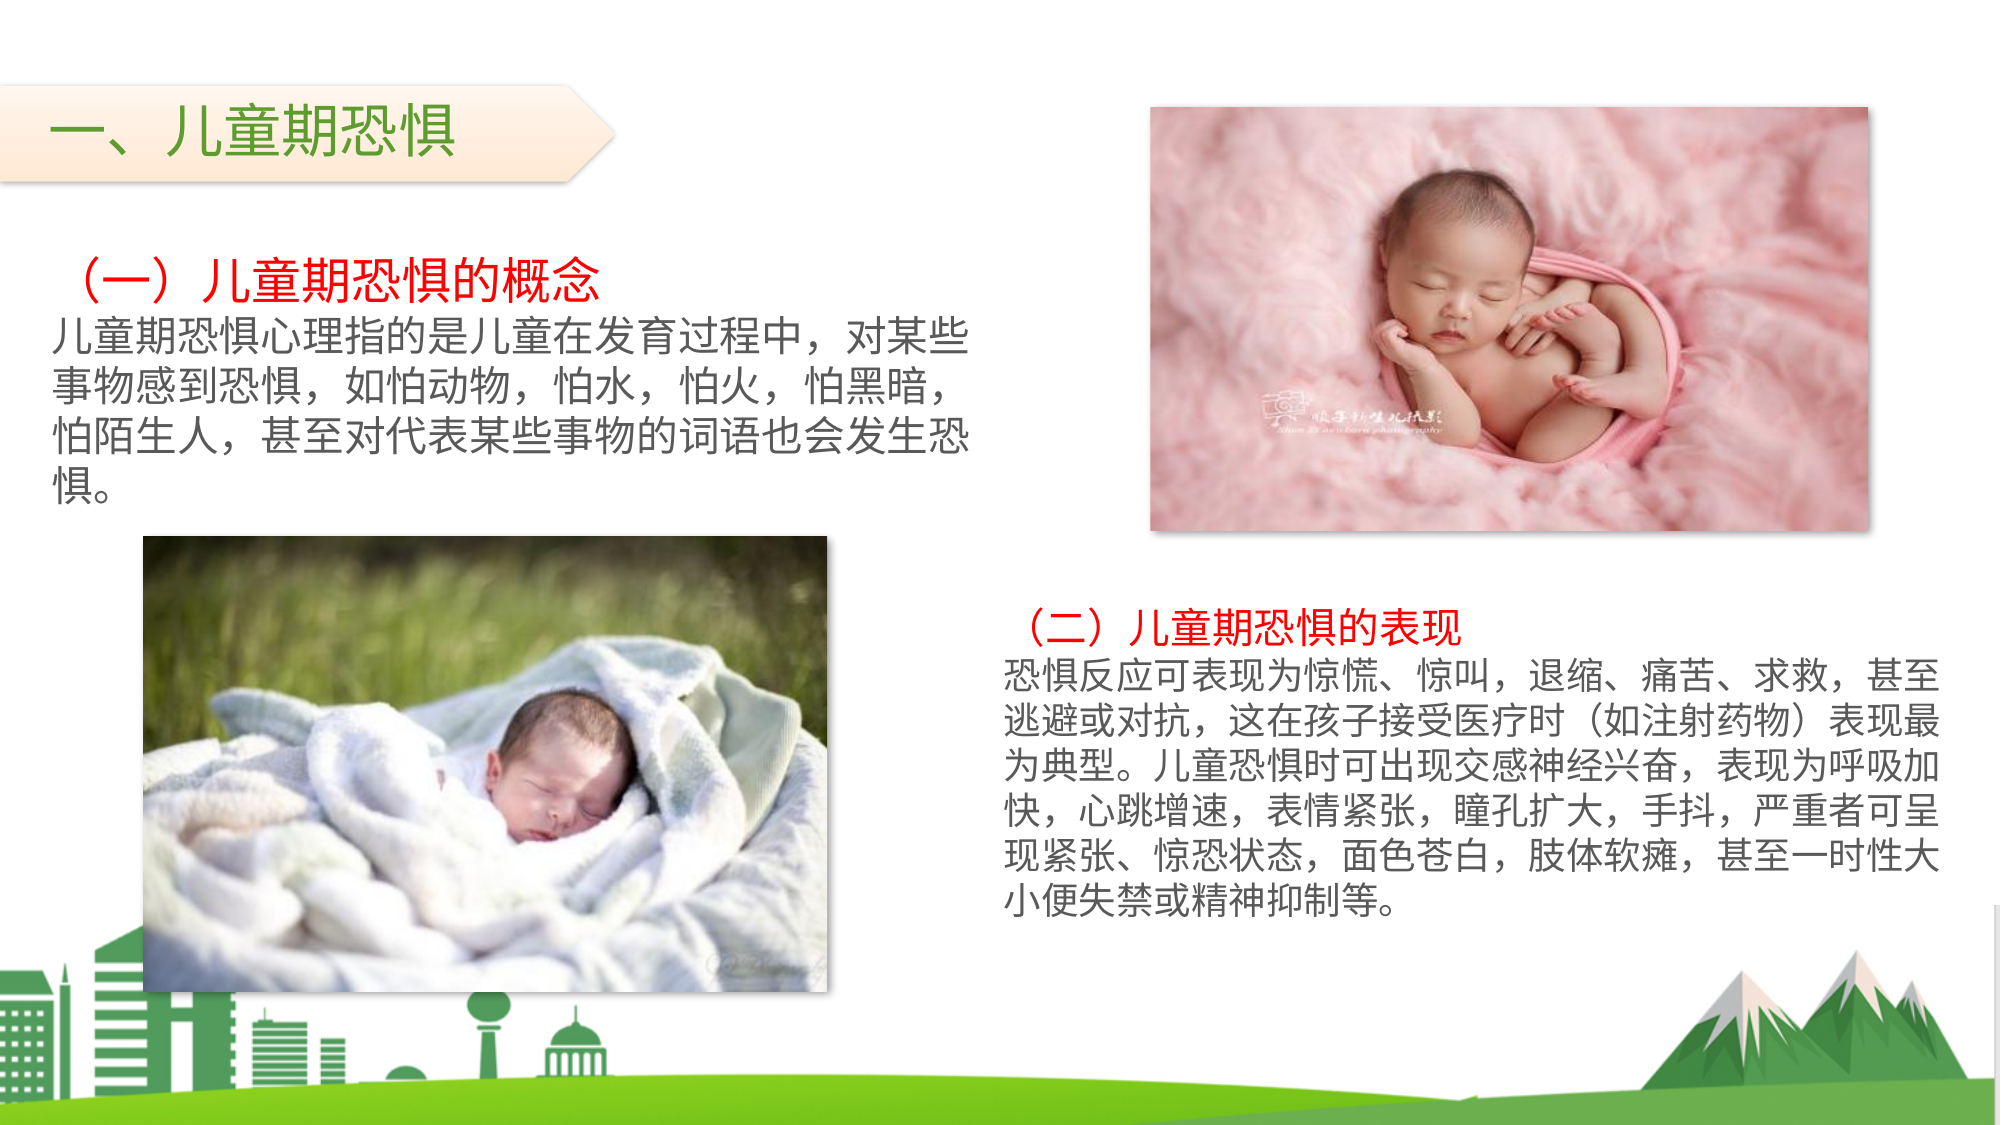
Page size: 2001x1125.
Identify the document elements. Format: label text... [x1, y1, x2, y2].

picture [0, 905, 2000, 1125]
text_box [0, 85, 579, 183]
text_box [1148, 105, 1870, 532]
text_box 一、儿童期恐惧 [35, 87, 1182, 172]
text_box （一）儿童期恐惧的概念 儿童期恐惧心理指的是儿童在发育过程中，对某些事物感到恐惧，如怕动物，怕水，怕火，怕黑暗，怕陌生人，甚至对代表某些事物的词语也会发生恐惧。 [37, 241, 992, 577]
text_box [141, 577, 829, 903]
text_box （二）儿童期恐惧的表现 恐惧反应可表现为惊慌、惊叫，退缩、痛苦、求救，甚至逃避或对抗，这在孩子接受医疗时（如注射药物）表现最为典型。儿童恐惧时可出现交感神经兴奋，表现为呼吸加快，心跳增速，表情紧张，瞳孔扩大，手抖，严重者可呈现紧张、惊恐状态，面色苍白，肢体软瘫，甚至一时性大小便失禁或精神抑制等。 [988, 594, 1989, 903]
